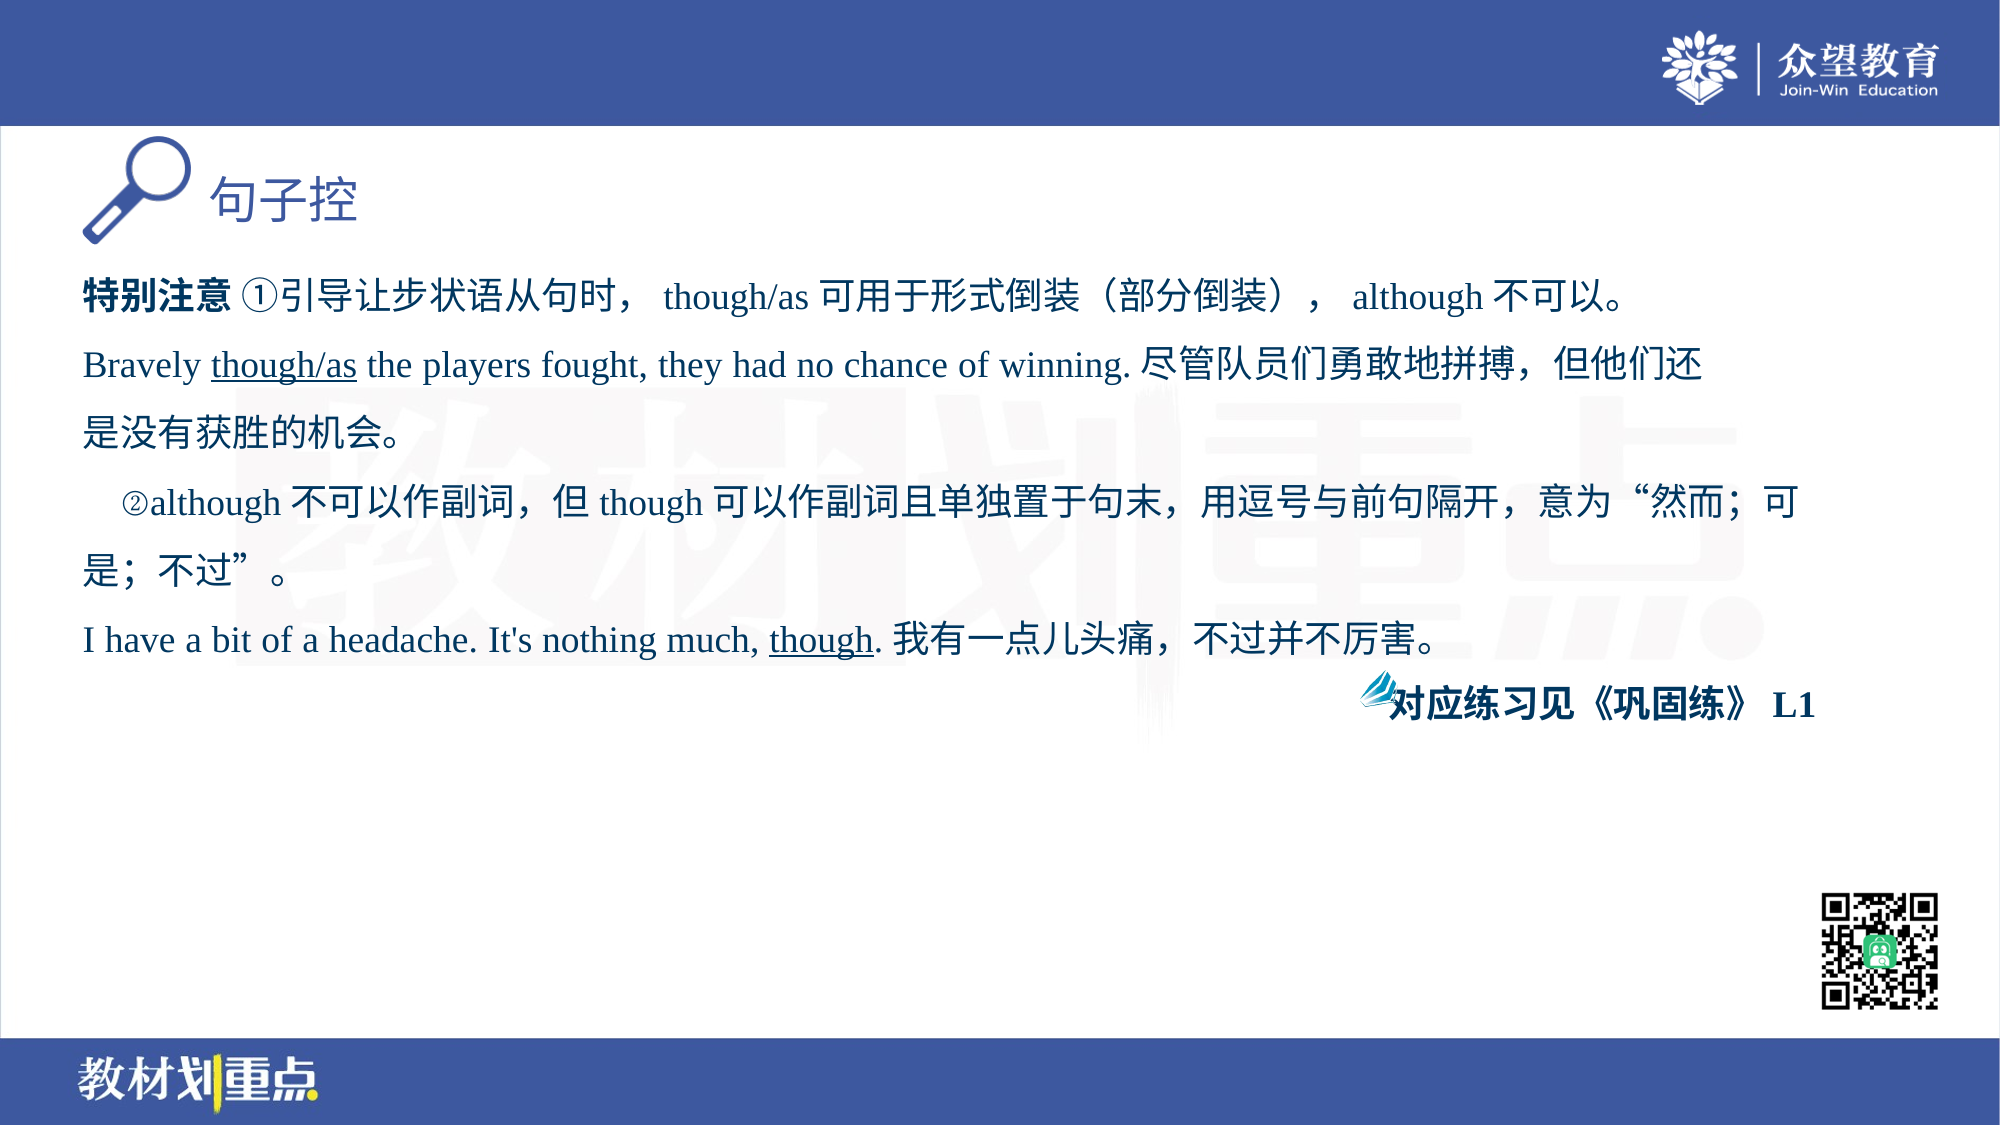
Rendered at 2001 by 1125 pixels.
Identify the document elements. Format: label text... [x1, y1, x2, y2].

text_box 特别注意 ①引导让步状语从句时，though/as可用于形式倒装（部分倒装），although不可以。 Bravely though/as the players fought, they had no chance of winning.尽管队员们勇敢地拼搏，但他们还 是没有获胜的机会。 ②although不可以作副词，但though可以作副词且单独置于句末，用逗号与前句隔开，意为“然而；可 是；不过”。 I have a bit of a headache. It's nothing much, though.我有一点儿头痛，不过并不厉害。 对应练习见《巩固练》L1 [82, 248, 1817, 719]
picture [0, 0, 2000, 1125]
